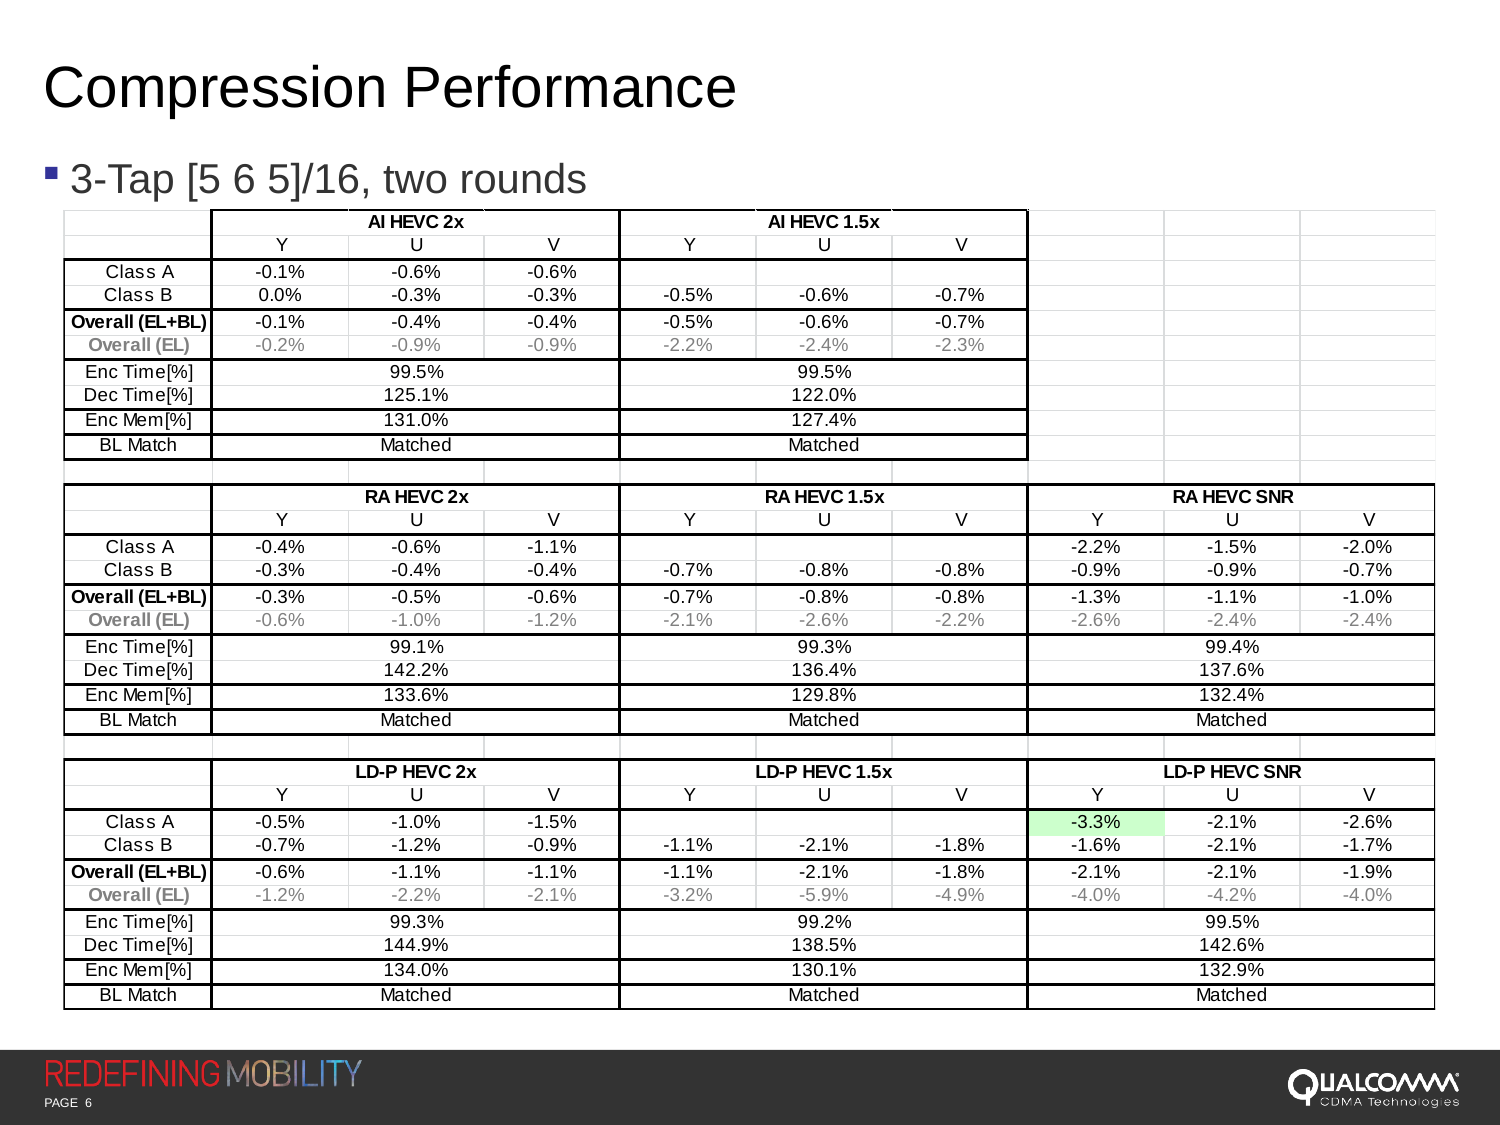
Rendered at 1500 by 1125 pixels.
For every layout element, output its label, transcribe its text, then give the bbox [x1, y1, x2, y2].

list 3-Tap [5 6 5]/16, two rounds [26, 148, 1457, 1021]
picture [30, 1048, 372, 1099]
picture [1278, 1058, 1478, 1114]
title Compression Performance [28, 44, 1462, 138]
picture [63, 209, 1437, 1012]
